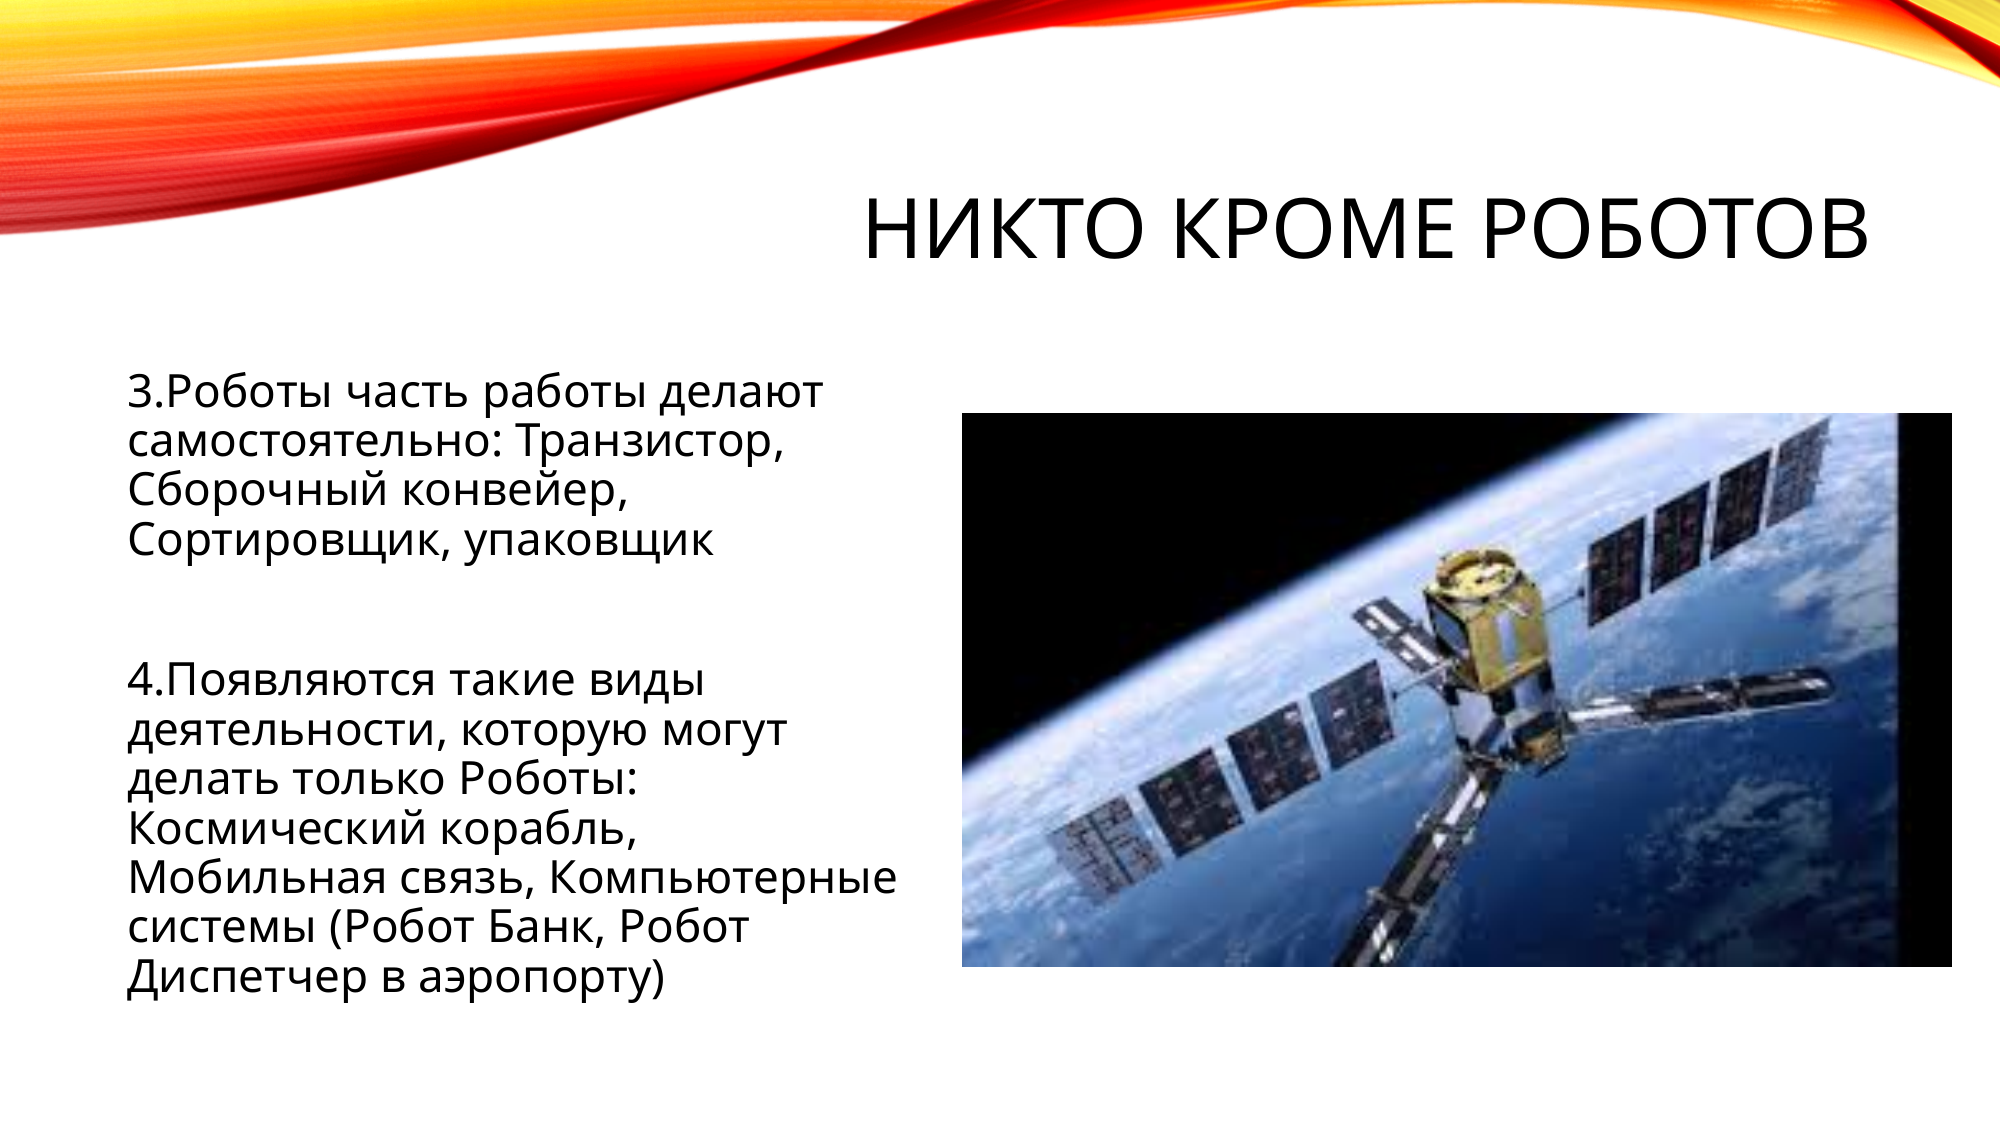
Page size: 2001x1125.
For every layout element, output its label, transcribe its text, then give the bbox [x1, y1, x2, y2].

title Никто кроме роботов [474, 125, 1888, 338]
picture [961, 412, 1952, 968]
picture [0, 0, 2000, 237]
list 3.Роботы часть работы делают самостоятельно: Транзистор, Сборочный конвейер, Сортировщик, упаковщик 4.Появляются такие виды деятельности, которую могут делать только Роботы: Космический корабль, Мобильная связь, Компьютерные системы (Робот Банк, Робот Диспетчер в аэропорту) [112, 360, 924, 1021]
